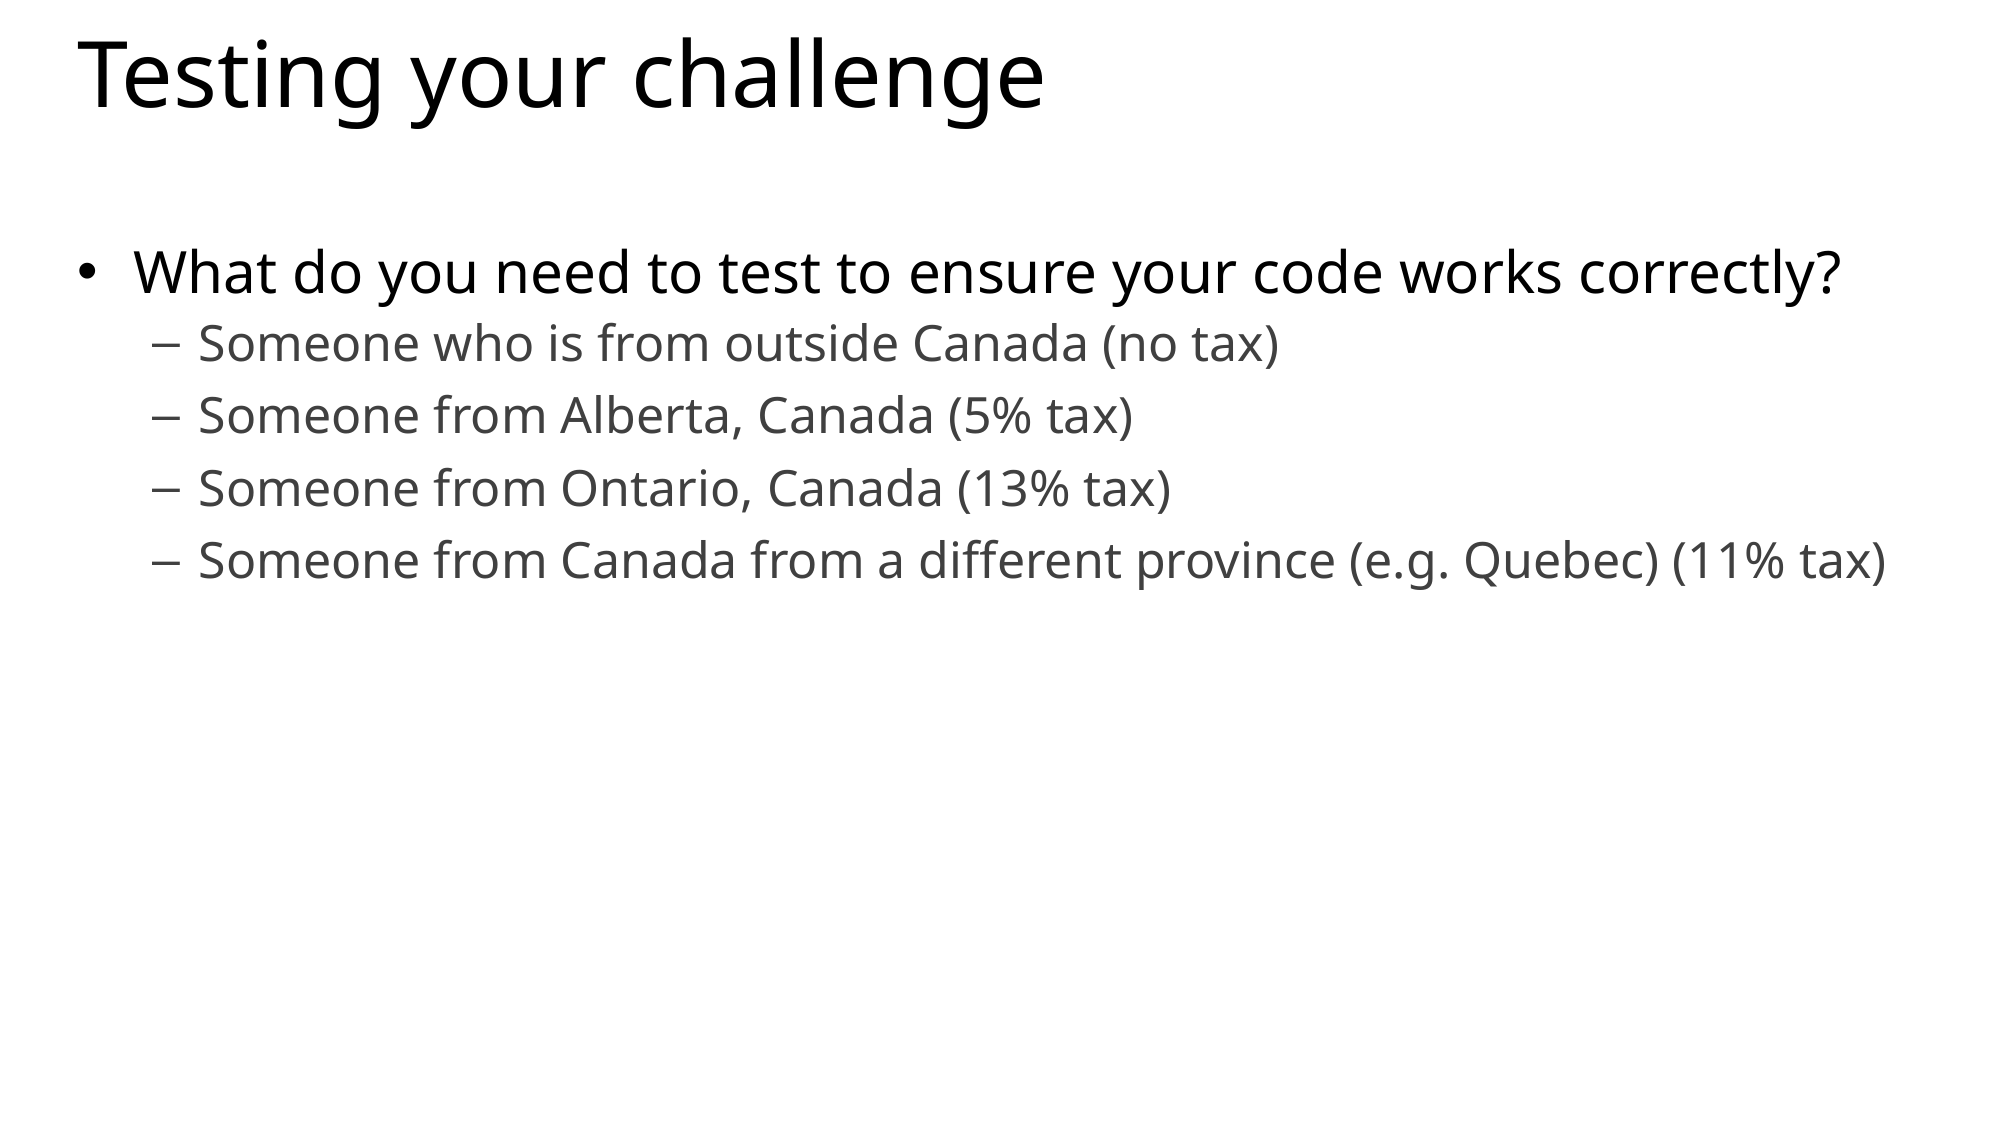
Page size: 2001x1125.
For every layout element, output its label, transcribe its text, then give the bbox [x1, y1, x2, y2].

title Testing your challenge [62, 29, 1953, 205]
list What do you need to test to ensure your code works correctly? Someone who is from outside Canada (no tax) Someone from Alberta, Canada (5% tax) Someone from Ontario, Canada (13% tax) Someone from Canada from a different province (e.g. Quebec) (11% tax) [62, 227, 1953, 1096]
